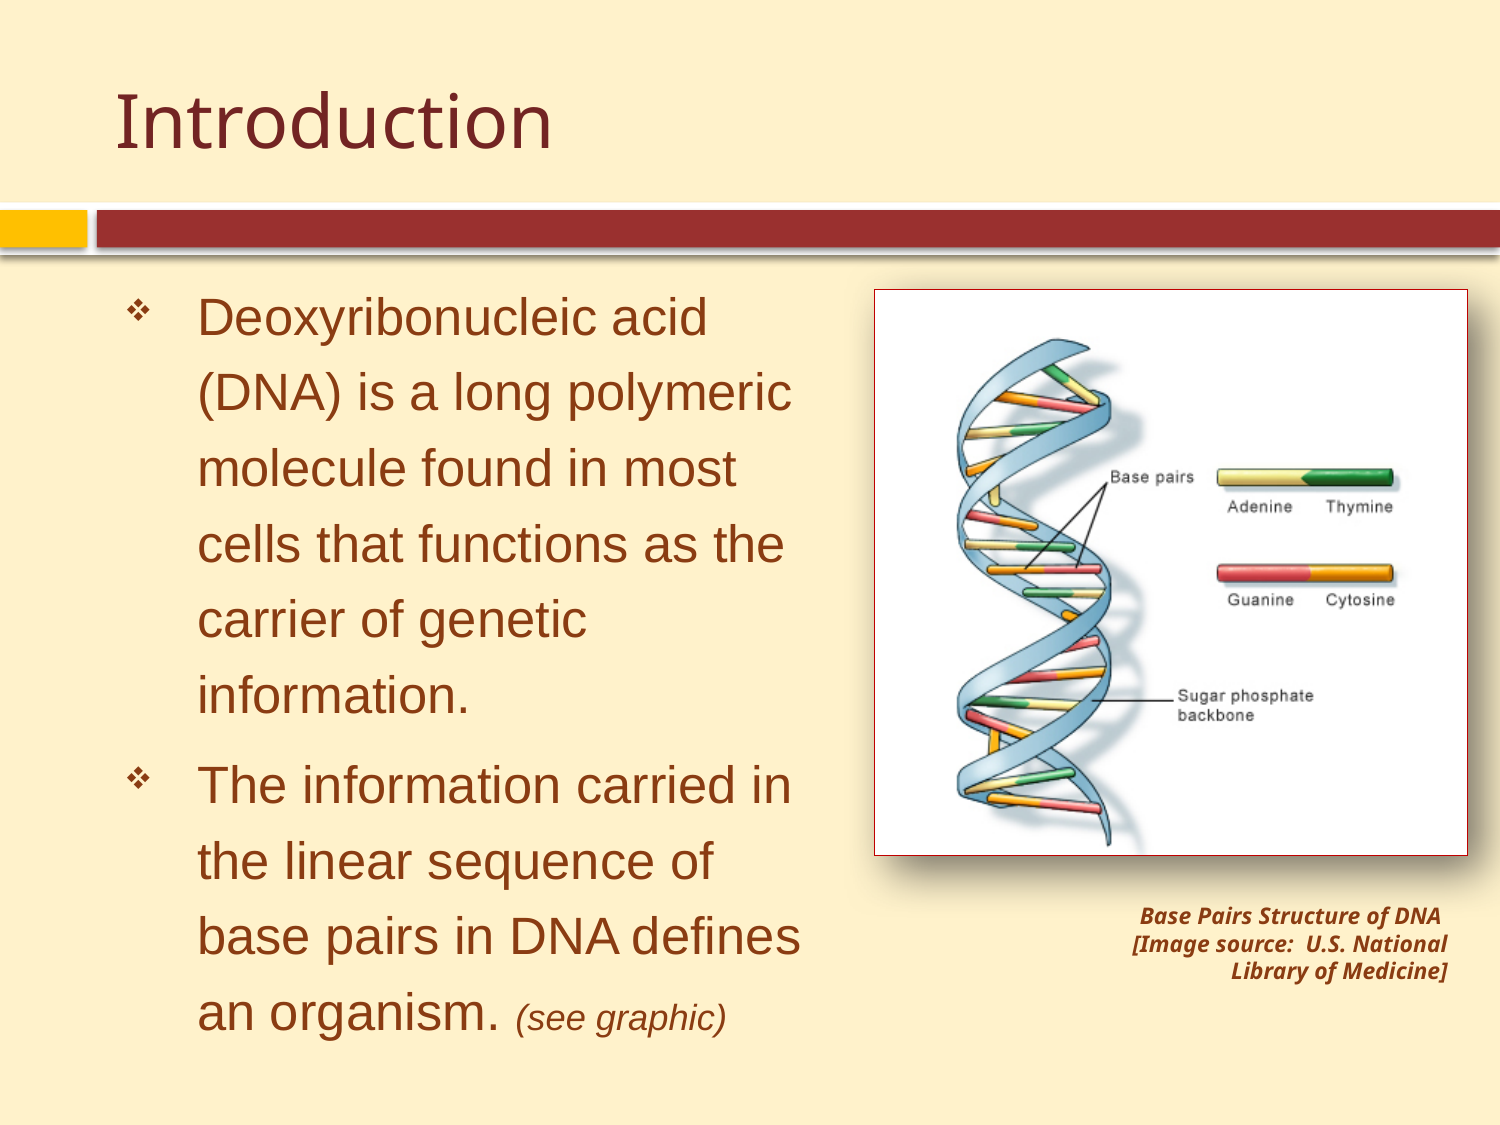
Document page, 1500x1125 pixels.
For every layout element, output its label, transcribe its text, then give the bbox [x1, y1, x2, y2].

list Deoxyribonucleic acid (DNA) is a long polymeric molecule found in most cells that functions as the carrier of genetic information. The information carried in the linear sequence of base pairs in DNA defines an organism. (see graphic) [100, 262, 823, 1080]
picture [874, 289, 1468, 857]
text_box Base Pairs Structure of DNA [Image source: U.S. National Library of Medicine] [1047, 904, 1463, 992]
title Introduction [100, 37, 1438, 200]
